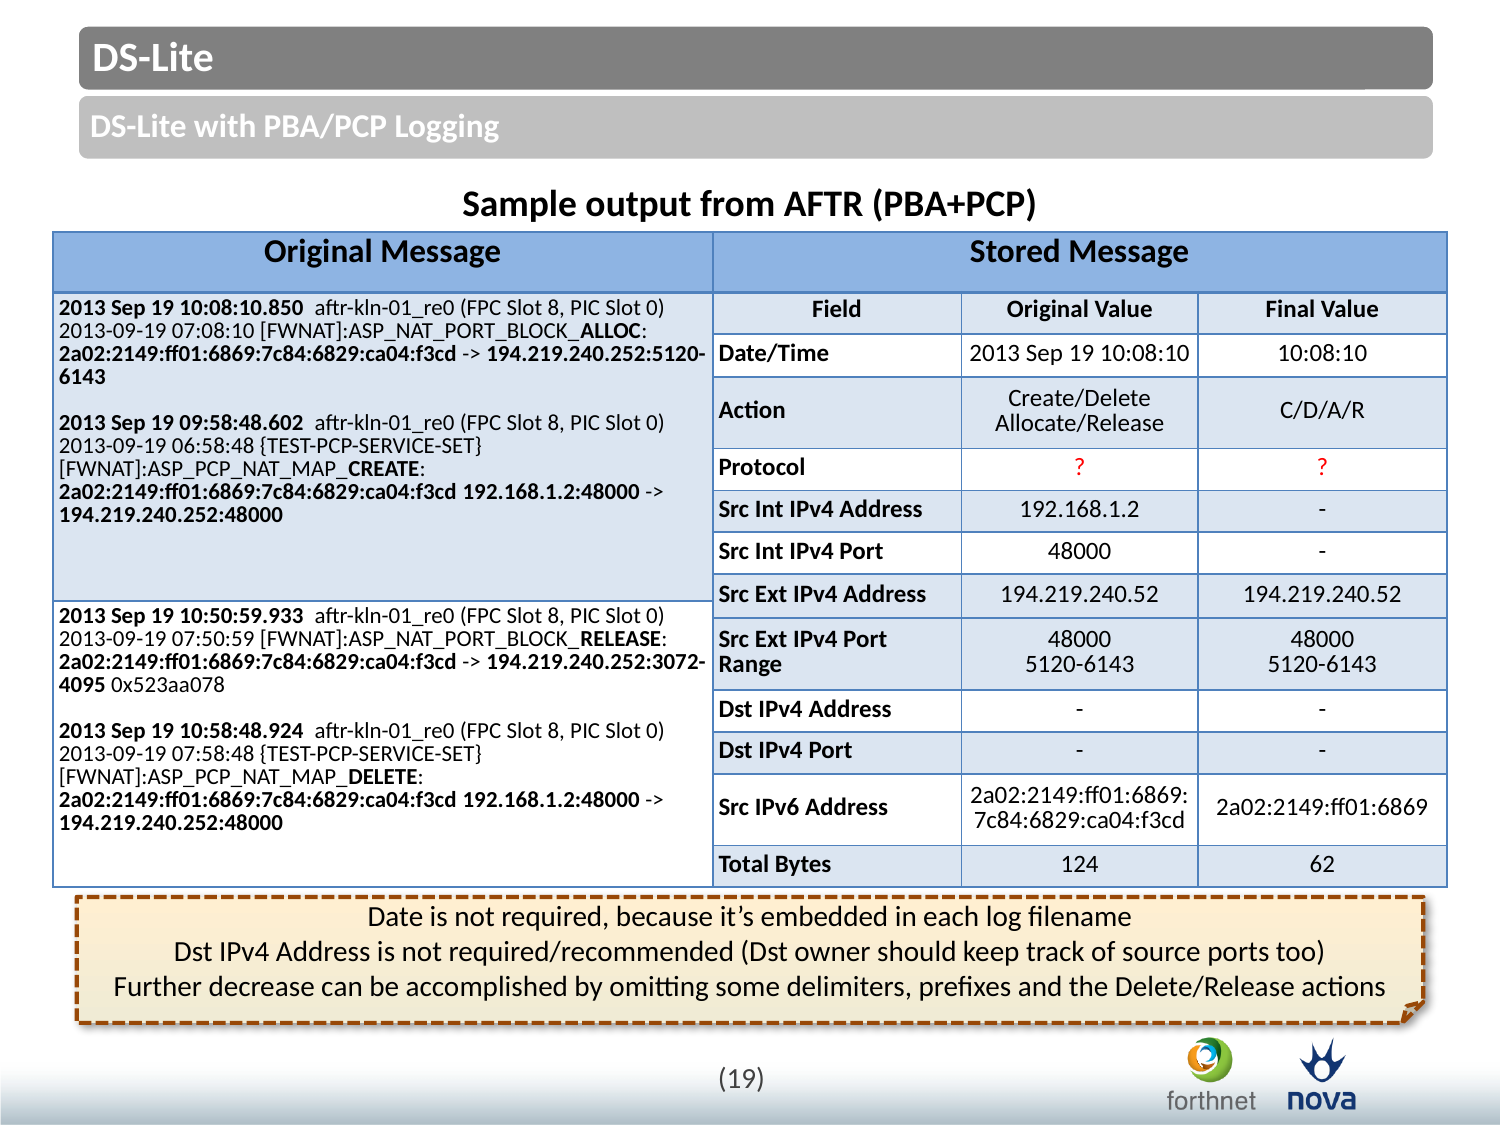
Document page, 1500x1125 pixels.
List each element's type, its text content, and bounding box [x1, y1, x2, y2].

table_cell Src IPv6 Address [714, 775, 961, 845]
picture [2, 1023, 1500, 1125]
table_cell Protocol [714, 449, 961, 490]
text_box Date is not required, because it’s embedded in each log filename Dst IPv4 Address is not required/recommended (Dst owner should keep track of source ports too) Further decrease can be accomplished by omitting some delimiters, prefixes and the Delete/Release actions [74, 894, 1426, 1025]
table_cell 48000 5120-6143 [962, 619, 1197, 689]
text_box Sample output from AFTR (PBA+PCP) [82, 171, 1418, 231]
table_cell 2013 Sep 19 10:08:10 [962, 335, 1197, 376]
table_cell - [1199, 691, 1446, 731]
table_cell 2a02:2149:ff01:6869:7c84:6829:ca04:f3cd [962, 775, 1197, 845]
table_cell Original Value [962, 294, 1197, 333]
table_cell - [962, 733, 1197, 773]
table_cell 2a02:2149:ff01:6869 [1199, 775, 1446, 845]
table_cell Src Int IPv4 Address [714, 491, 961, 531]
table_cell 2013 Sep 19 10:08:10.850 aftr-kln-01_re0 (FPC Slot 8, PIC Slot 0) 2013-09-19 07:08:10 [FWNAT]:ASP_NAT_PORT_BLOCK_ALLOC: 2a02:2149:ff01:6869:7c84:6829:ca04:f3cd -> 194.219.240.252:5120-6143 2013 Sep 19 09:58:48.602 aftr-kln-01_re0 (FPC Slot 8, PIC Slot 0) 2013-09-19 06:58:48 {TEST-PCP-SERVICE-SET}[FWNAT]:ASP_PCP_NAT_MAP_CREATE: 2a02:2149:ff01:6869:7c84:6829:ca04:f3cd 192.168.1.2:48000 -> 194.219.240.252:48000 [54, 294, 712, 600]
table_cell Create/Delete Allocate/Release [962, 378, 1197, 448]
table_cell Total Bytes [714, 846, 961, 886]
table_cell Src Ext IPv4 Address [714, 575, 961, 617]
table_header Original Message [54, 233, 712, 291]
table_cell Dst IPv4 Address [714, 691, 961, 731]
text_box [76, 24, 1436, 162]
table_cell 2013 Sep 19 10:50:59.933 aftr-kln-01_re0 (FPC Slot 8, PIC Slot 0) 2013-09-19 07:50:59 [FWNAT]:ASP_NAT_PORT_BLOCK_RELEASE: 2a02:2149:ff01:6869:7c84:6829:ca04:f3cd -> 194.219.240.252:3072-4095 0x523aa078 2013 Sep 19 10:58:48.924 aftr-kln-01_re0 (FPC Slot 8, PIC Slot 0) 2013-09-19 07:58:48 {TEST-PCP-SERVICE-SET}[FWNAT]:ASP_PCP_NAT_MAP_DELETE: 2a02:2149:ff01:6869:7c84:6829:ca04:f3cd 192.168.1.2:48000 -> 194.219.240.252:48000 [54, 602, 712, 886]
table_cell Field [714, 294, 961, 333]
table_cell ? [1199, 449, 1446, 490]
table_cell - [1199, 491, 1446, 531]
table_cell - [962, 691, 1197, 731]
table_cell ? [962, 449, 1197, 490]
table_cell 194.219.240.52 [962, 575, 1197, 617]
table_cell - [1199, 533, 1446, 573]
table_cell 48000 [962, 533, 1197, 573]
table_cell 194.219.240.52 [1199, 575, 1446, 617]
table_cell 62 [1199, 846, 1446, 886]
table_cell Src Ext IPv4 Port Range [714, 619, 961, 689]
slide_number (19) [703, 1046, 1054, 1107]
table_cell 192.168.1.2 [962, 491, 1197, 531]
table_cell Src Int IPv4 Port [714, 533, 961, 573]
table_cell 10:08:10 [1199, 335, 1446, 376]
table_header Stored Message [714, 233, 1446, 291]
table_cell 124 [962, 846, 1197, 886]
table_cell - [1199, 733, 1446, 773]
table_cell Date/Time [714, 335, 961, 376]
table_cell Action [714, 378, 961, 448]
table_cell Final Value [1199, 294, 1446, 333]
table_cell Dst IPv4 Port [714, 733, 961, 773]
table_cell C/D/A/R [1199, 378, 1446, 448]
table_cell 48000 5120-6143 [1199, 619, 1446, 689]
